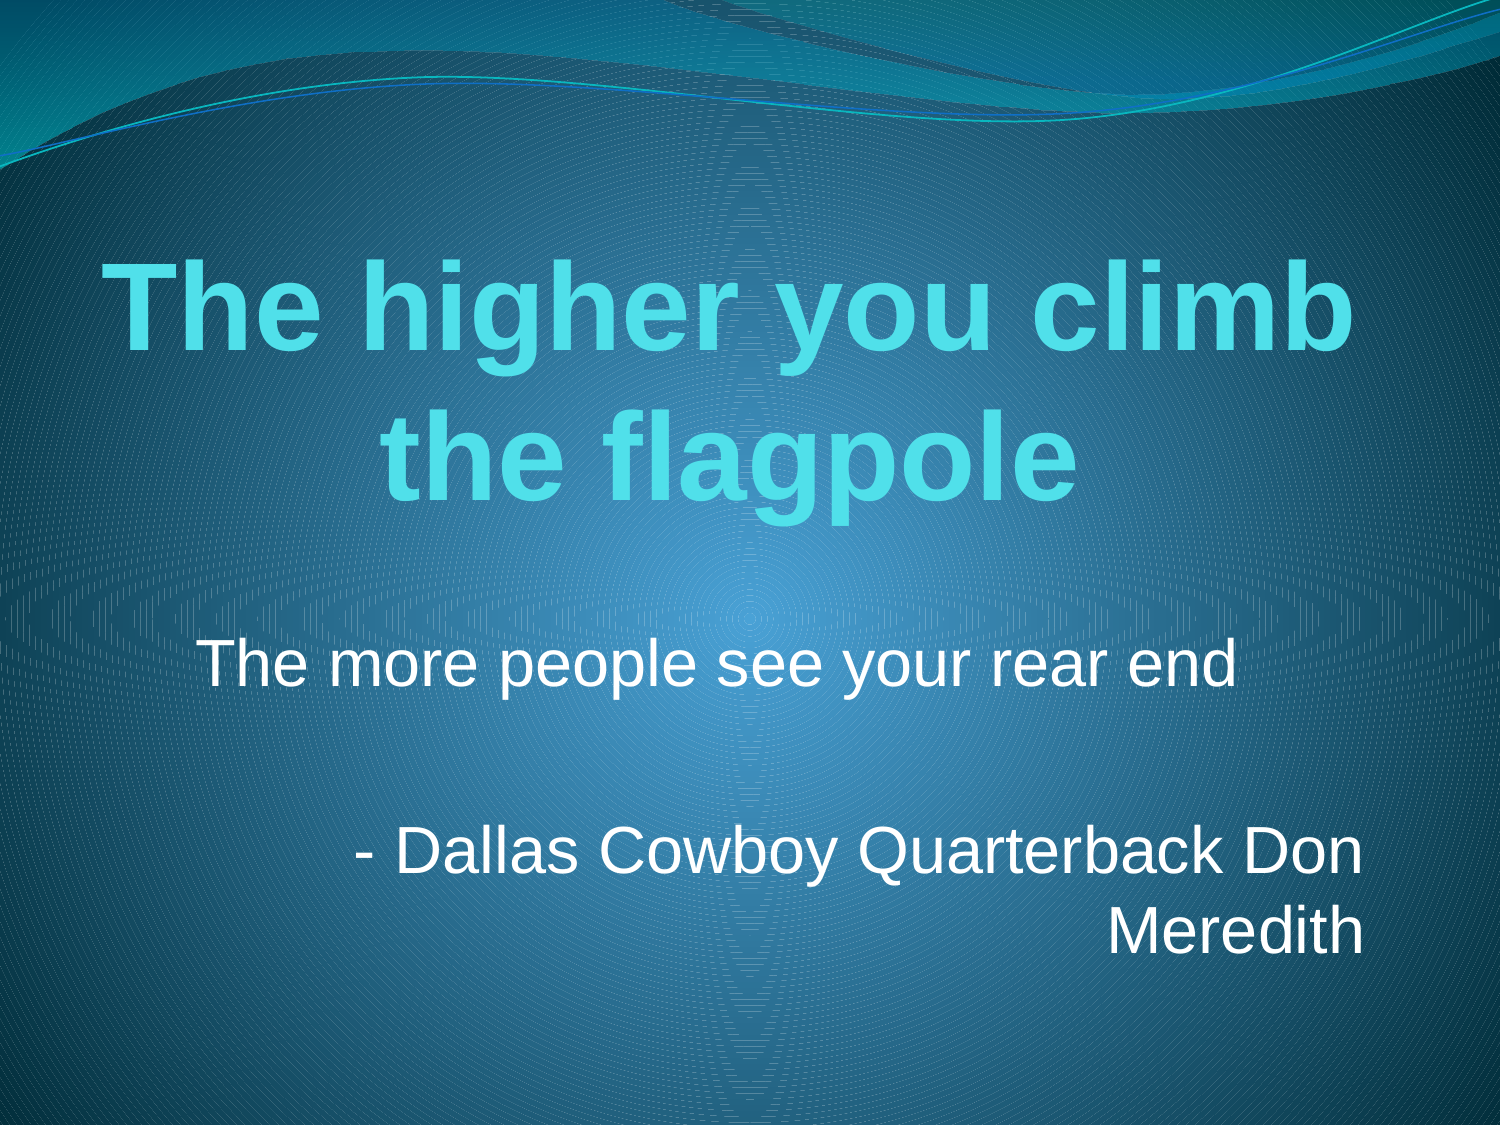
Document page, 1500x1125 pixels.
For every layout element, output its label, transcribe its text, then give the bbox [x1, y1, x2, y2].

subtitle The more people see your rear end - Dallas Cowboy Quarterback Don Meredith [87, 612, 1376, 1038]
title The higher you climb the flagpole [87, 224, 1376, 525]
